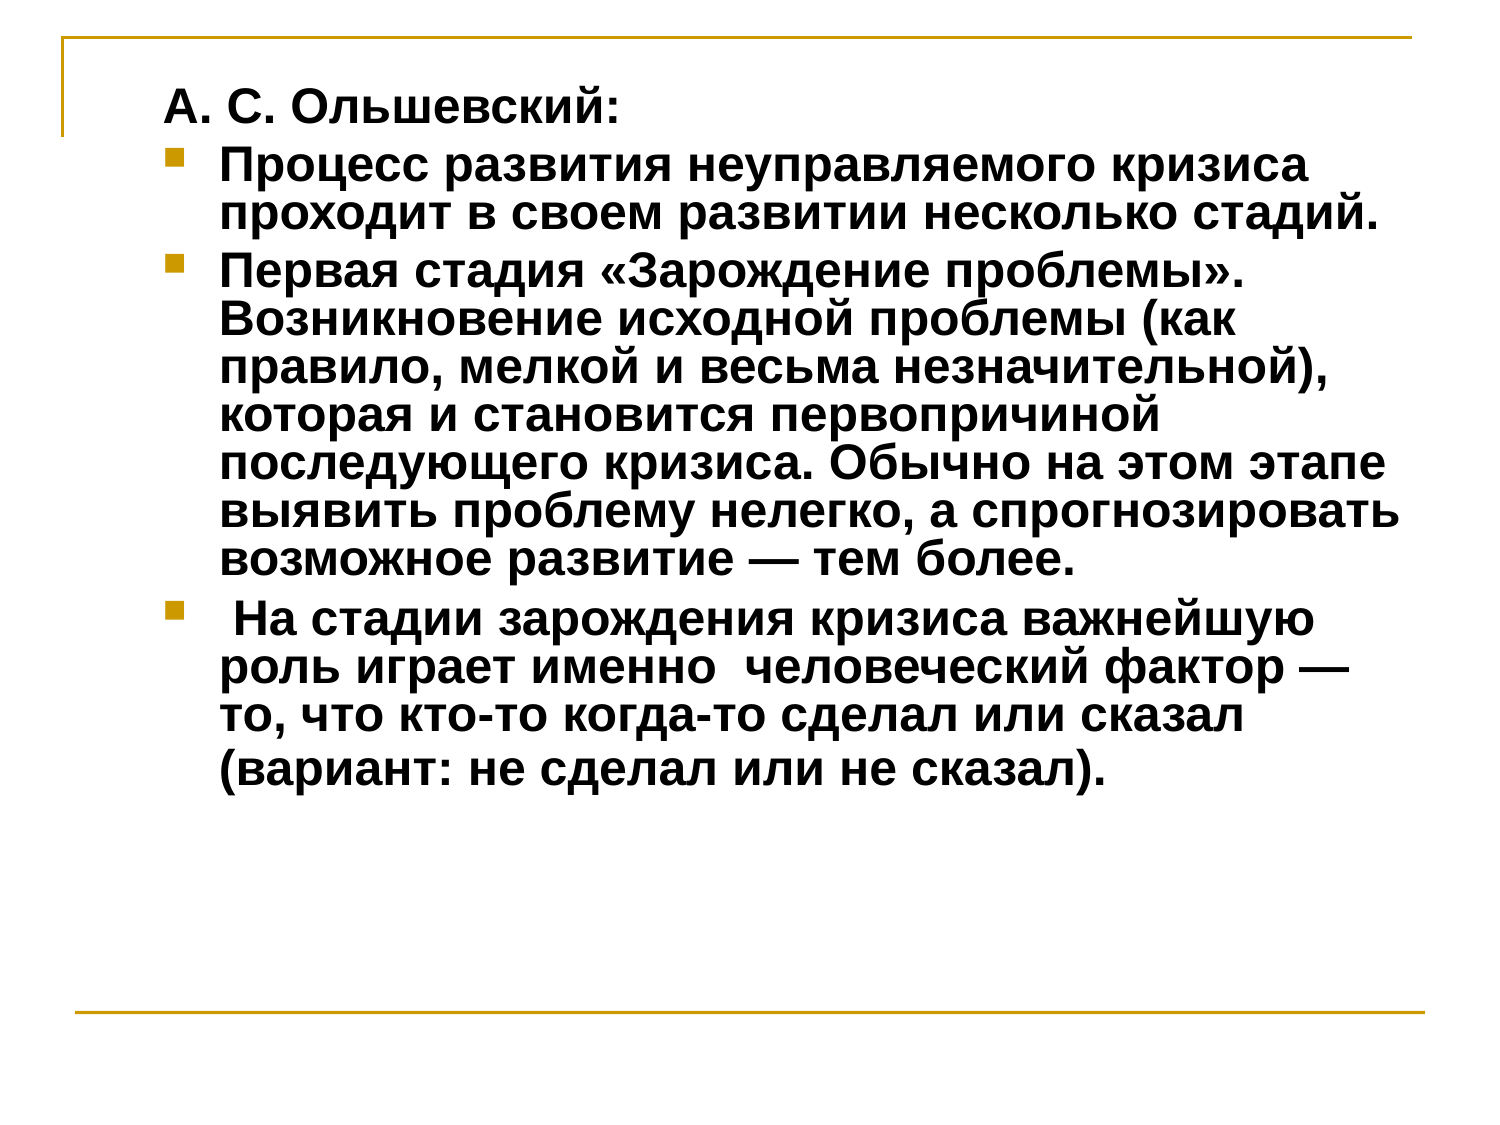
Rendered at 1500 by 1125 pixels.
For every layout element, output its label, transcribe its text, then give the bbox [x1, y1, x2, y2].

list А. С. Ольшевский: Процесс развития неуправляемого кризиса проходит в своем развитии несколько стадий. Первая стадия «Зарождение проблемы». Возникновение исходной проблемы (как правило, мелкой и весьма незначительной), которая и становится первопричиной последующего кризиса. Обычно на этом этапе выявить проблему нелегко, а спрогнозировать возможное развитие — тем более. На стадии зарождения кризиса важнейшую роль играет именно человеческий фактор — то, что кто-то когда-то сделал или сказал (вариант: не сделал или не сказал). [147, 77, 1426, 1006]
